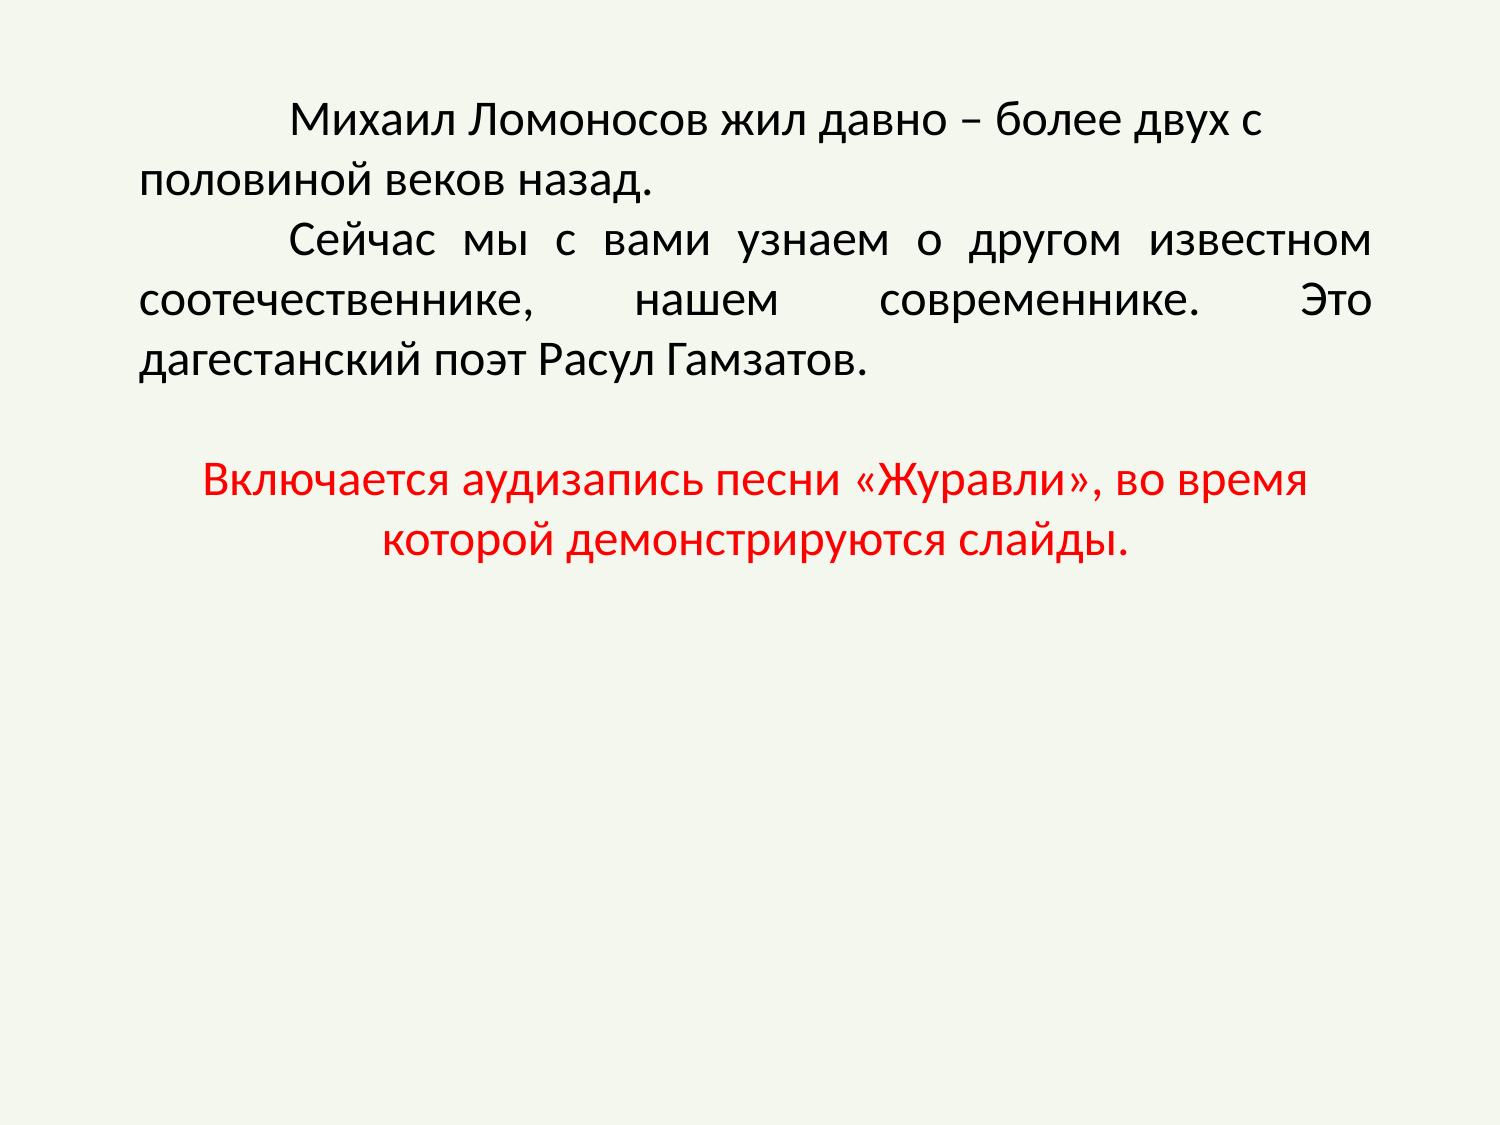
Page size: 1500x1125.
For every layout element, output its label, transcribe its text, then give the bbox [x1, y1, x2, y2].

text_box Михаил Ломоносов жил давно – более двух с половиной веков назад. Сейчас мы с вами узнаем о другом известном соотечественнике, нашем современнике. Это дагестанский поэт Расул Гамзатов. Включается аудизапись песни «Журавли», во время которой демонстрируются слайды. [123, 78, 1388, 573]
